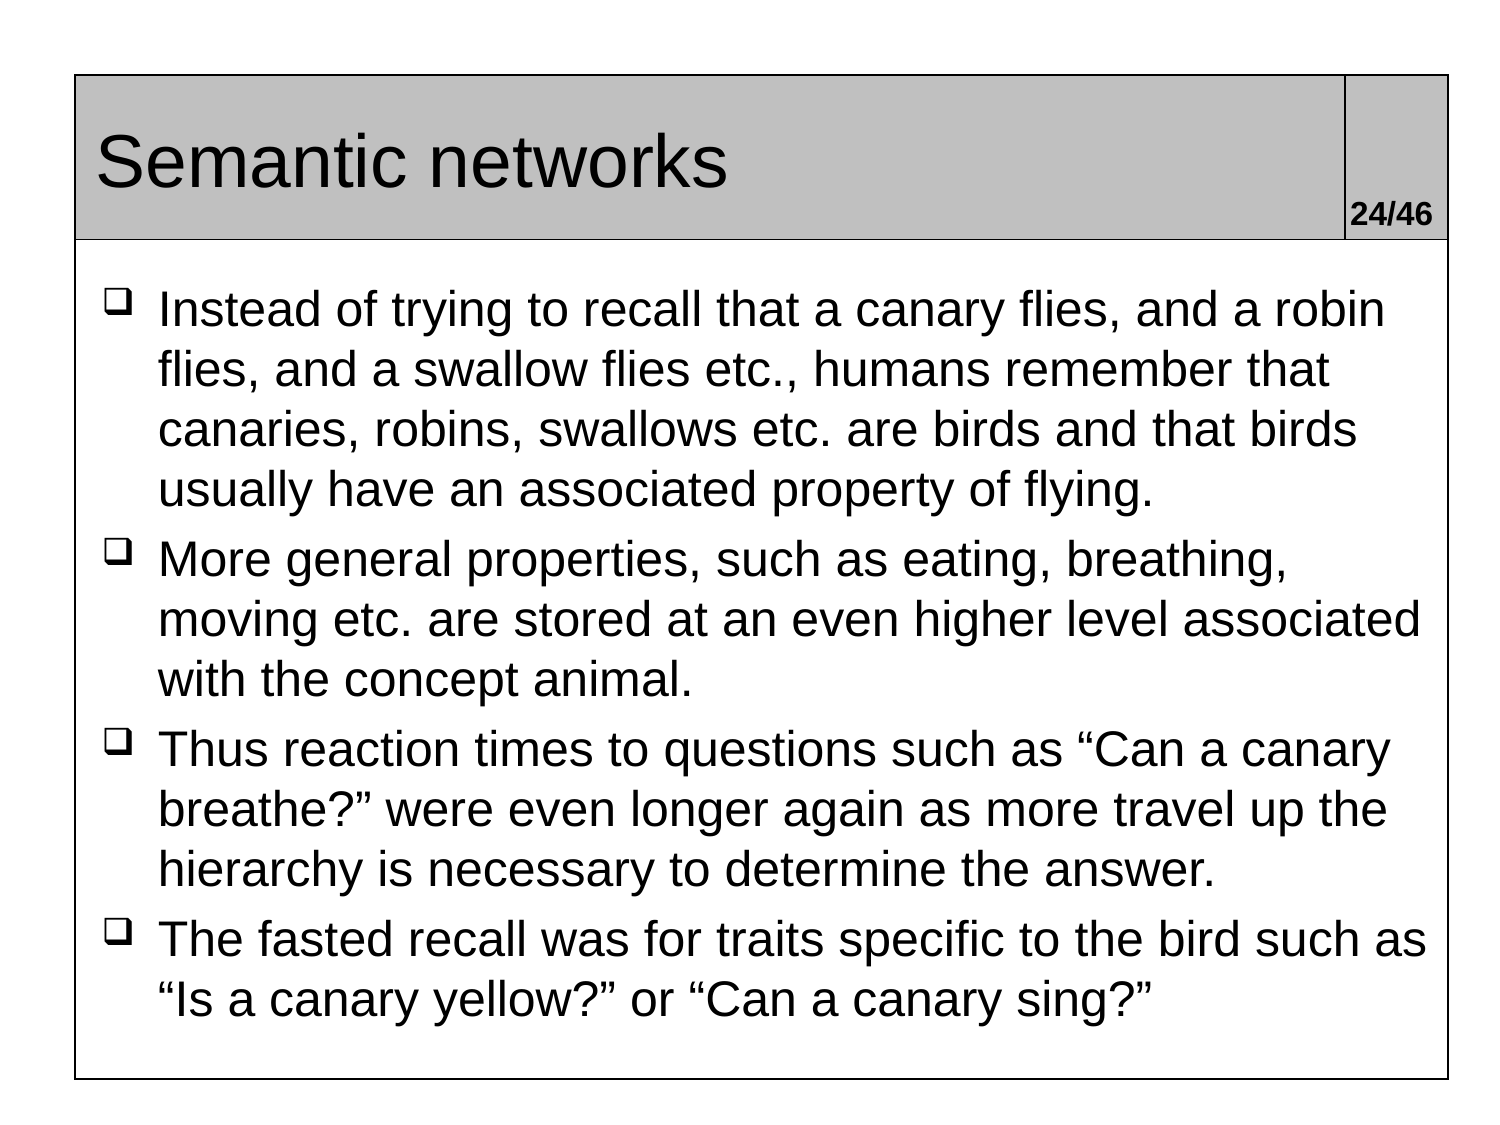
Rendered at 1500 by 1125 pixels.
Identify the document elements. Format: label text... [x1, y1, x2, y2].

slide_number 24/46 [1346, 74, 1449, 239]
title Semantic networks [74, 74, 1346, 239]
list Instead of trying to recall that a canary flies, and a robin flies, and a swallow flies etc., humans remember that canaries, robins, swallows etc. are birds and that birds usually have an associated property of flying. More general properties, such as eating, breathing, moving etc. are stored at an even higher level associated with the concept animal. Thus reaction times to questions such as “Can a canary breathe?” were even longer again as more travel up the hierarchy is necessary to determine the answer. The fasted recall was for traits specific to the bird such as “Is a canary yellow?” or “Can a canary sing?” [74, 239, 1449, 1080]
